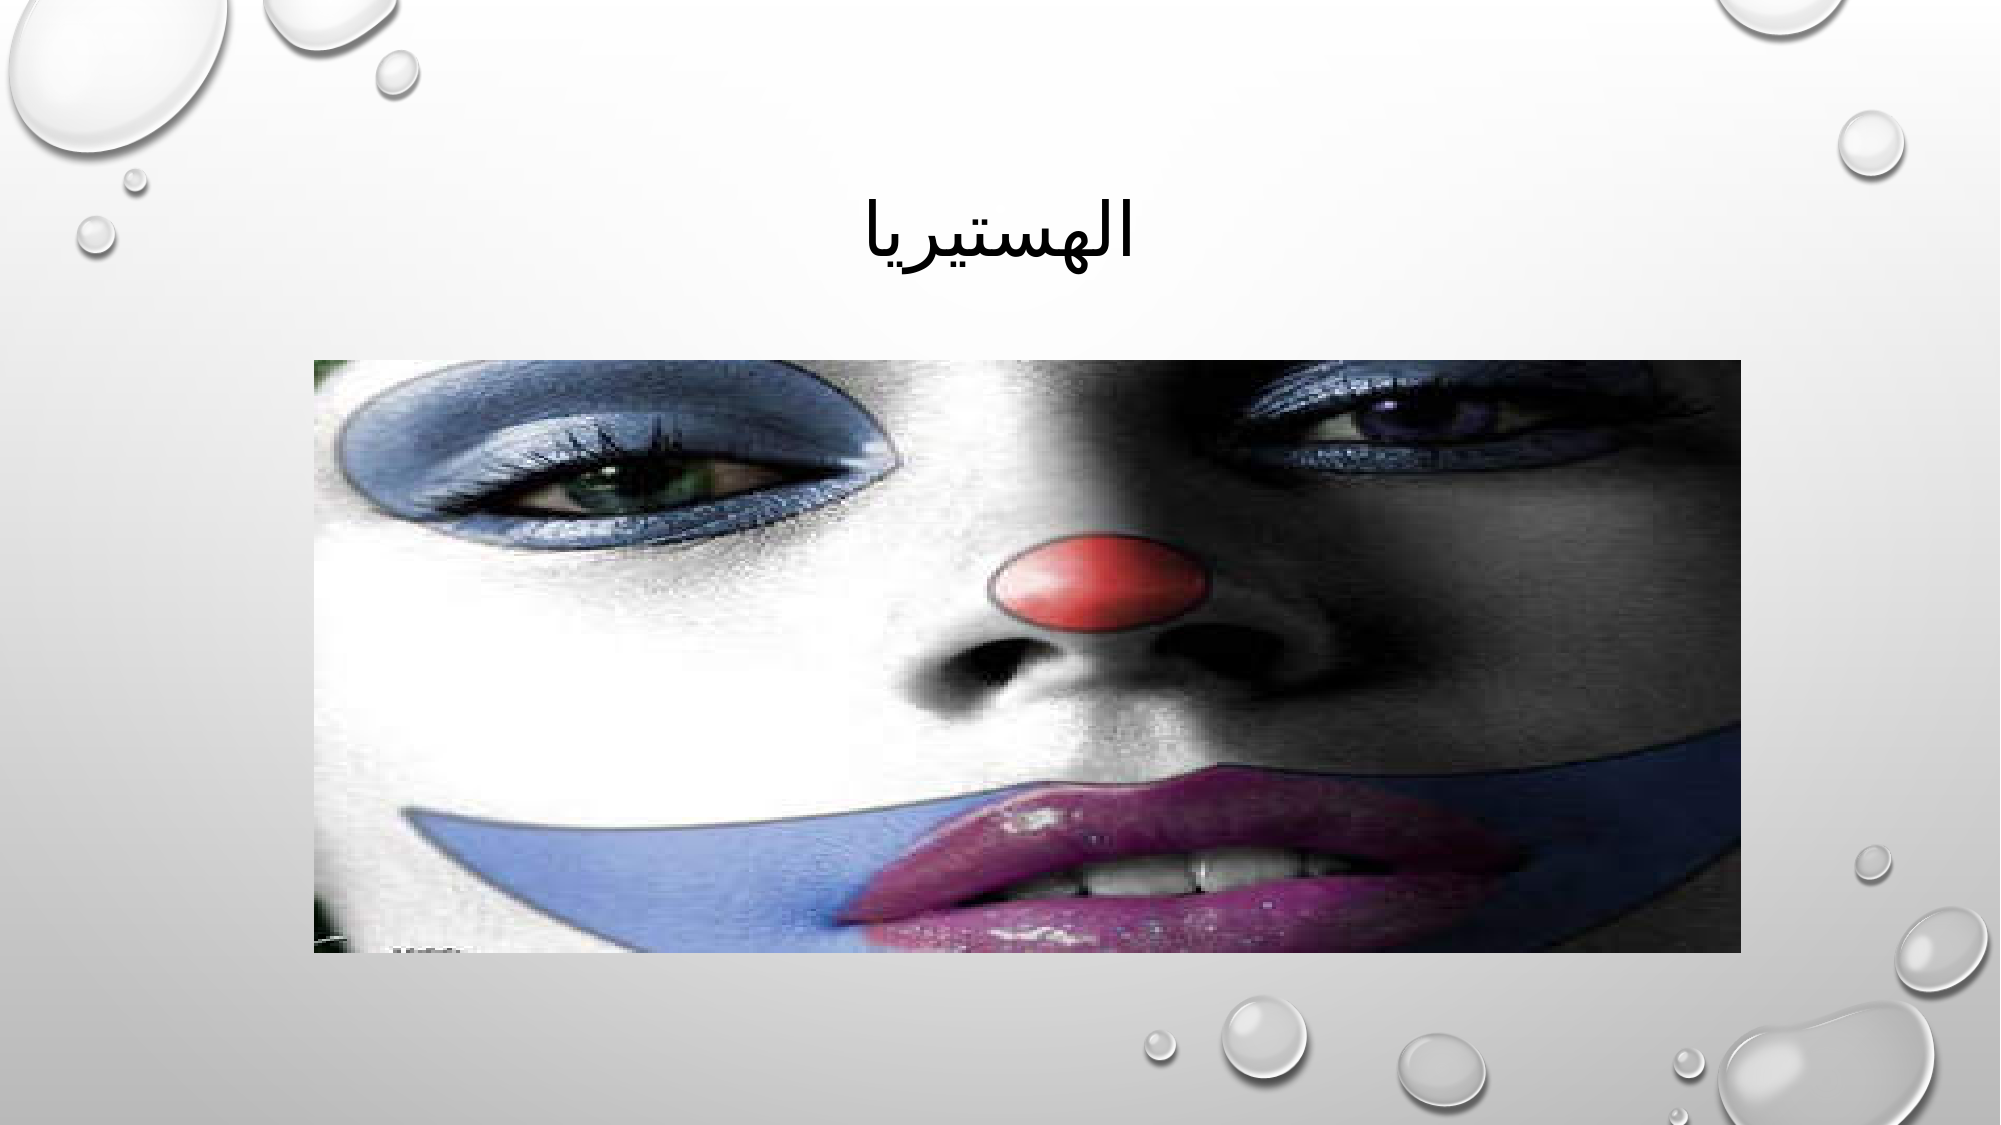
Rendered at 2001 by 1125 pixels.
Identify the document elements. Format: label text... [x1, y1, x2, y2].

title الهستيريا [149, 101, 1851, 364]
picture [0, 0, 2000, 1125]
